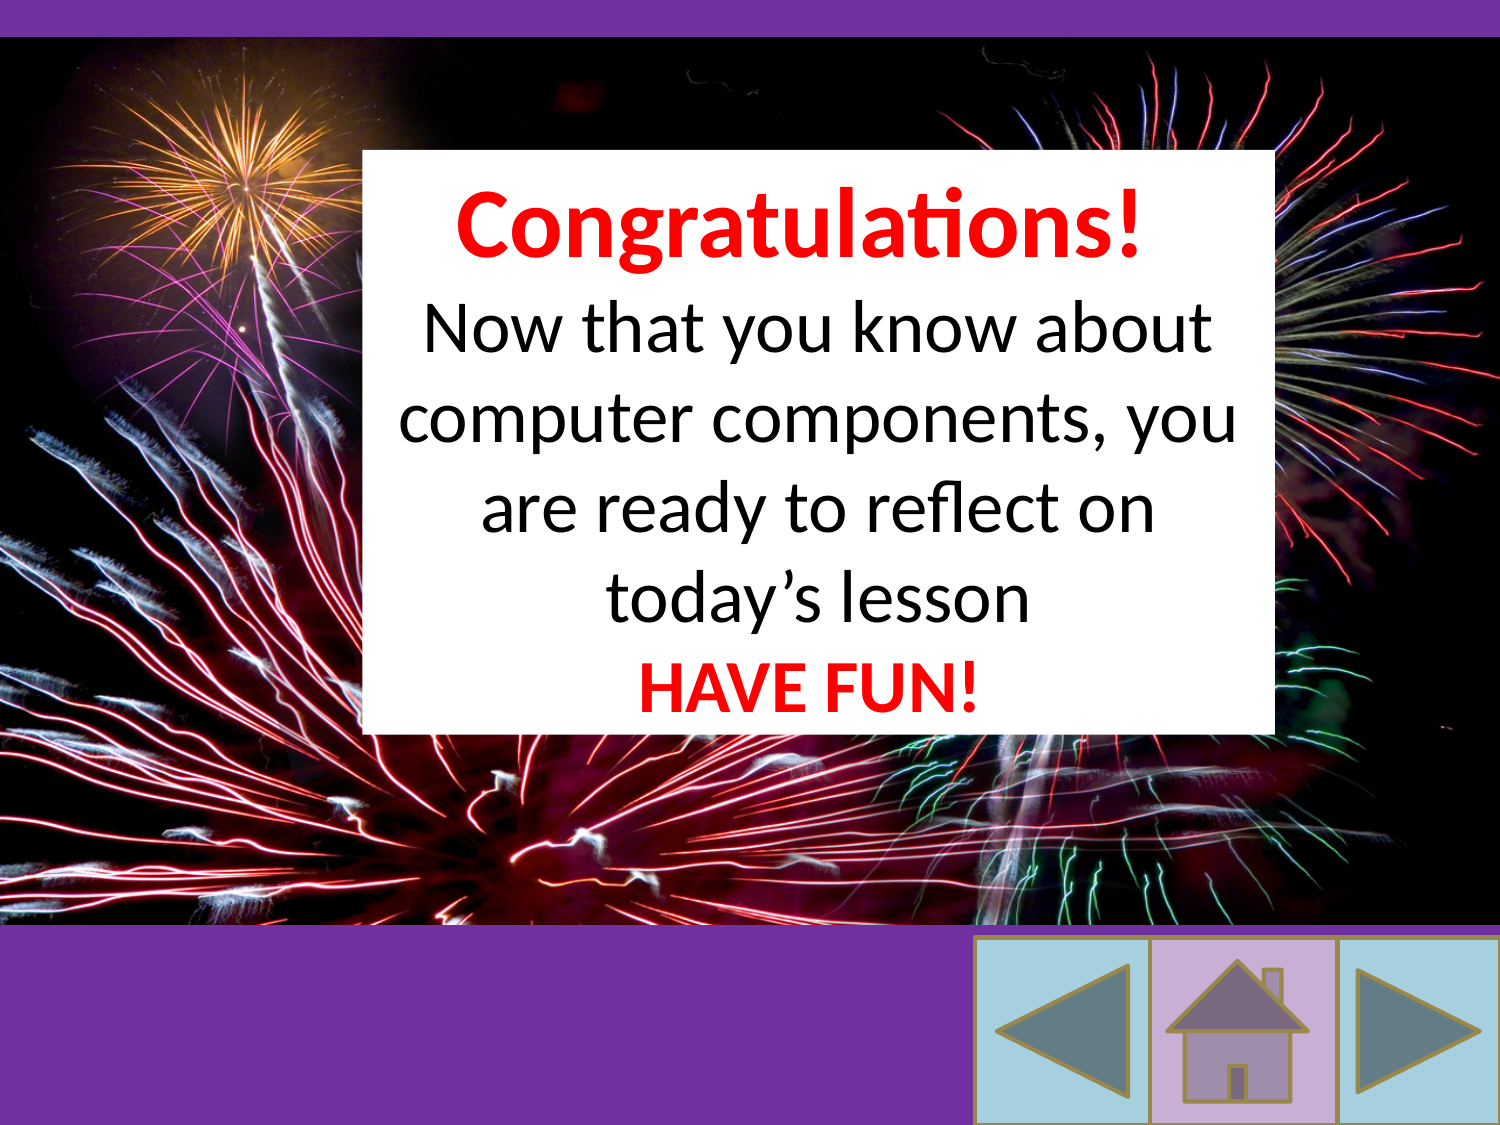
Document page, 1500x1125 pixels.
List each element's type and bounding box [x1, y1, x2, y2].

text_box [1335, 935, 1500, 1125]
picture [0, 37, 1500, 926]
text_box [1152, 935, 1335, 1125]
text_box [973, 935, 1152, 1125]
